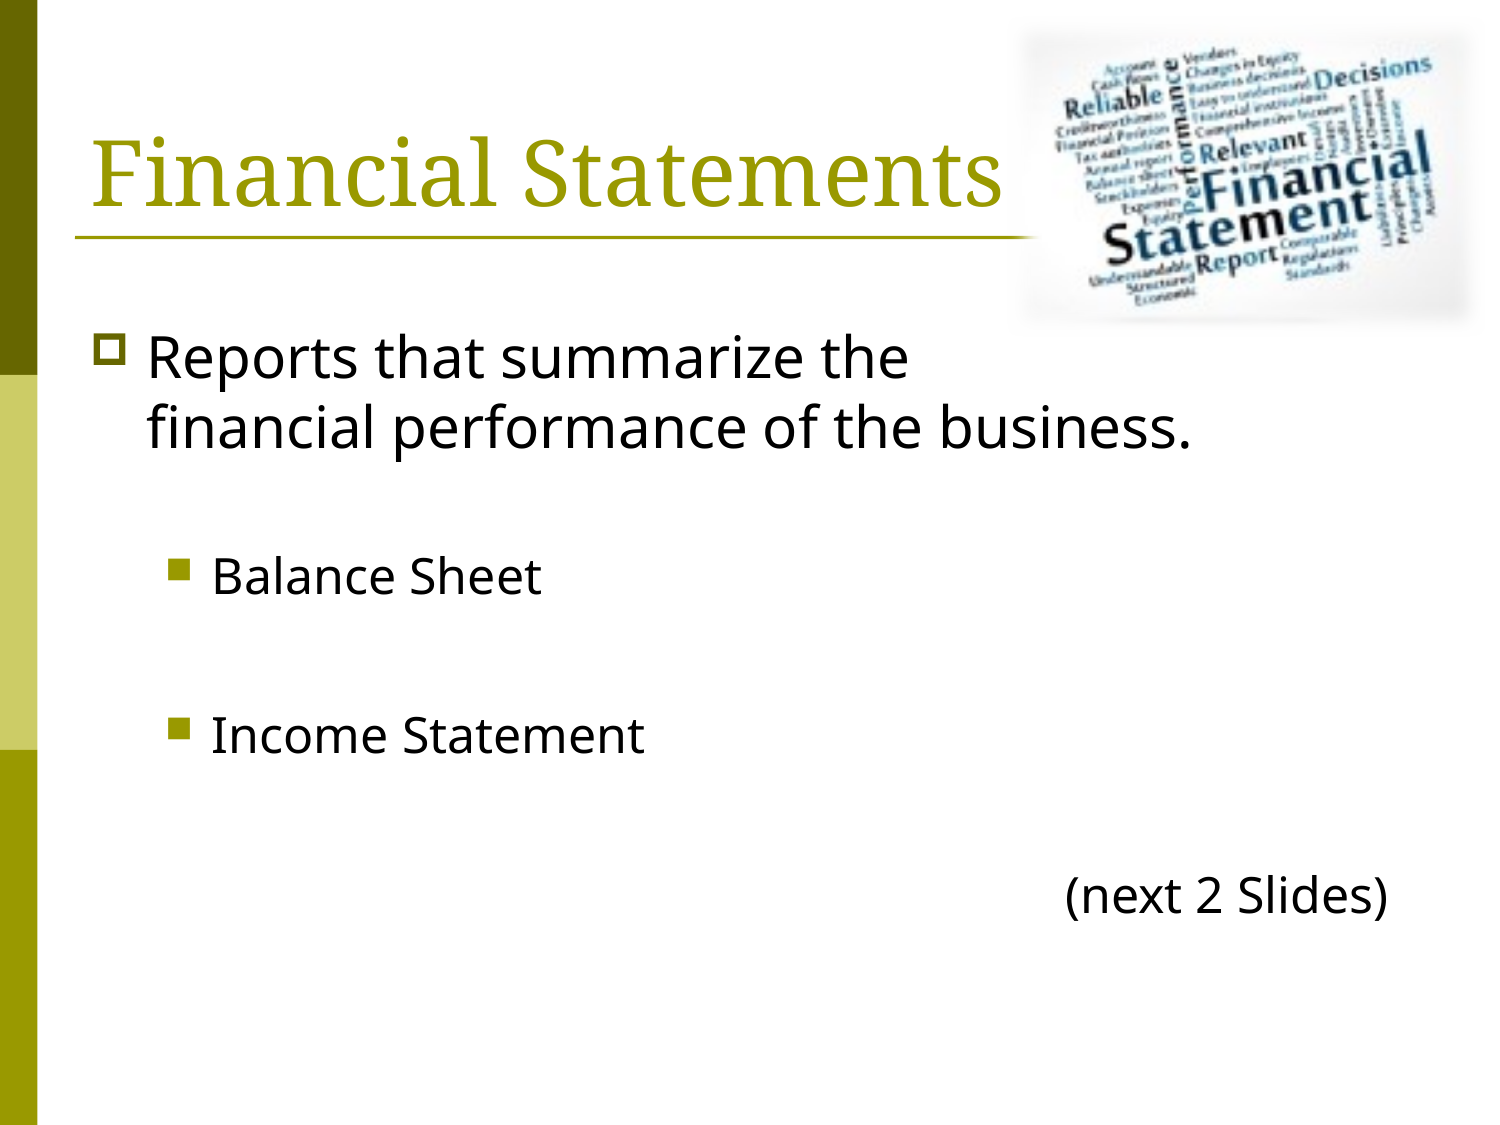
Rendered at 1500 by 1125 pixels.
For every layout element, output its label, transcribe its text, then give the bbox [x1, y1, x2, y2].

picture [1006, 15, 1486, 338]
list Reports that summarize the financial performance of the business. Balance Sheet Income Statement (next 2 Slides) [74, 312, 1488, 1038]
title Financial Statements [74, 45, 1001, 233]
